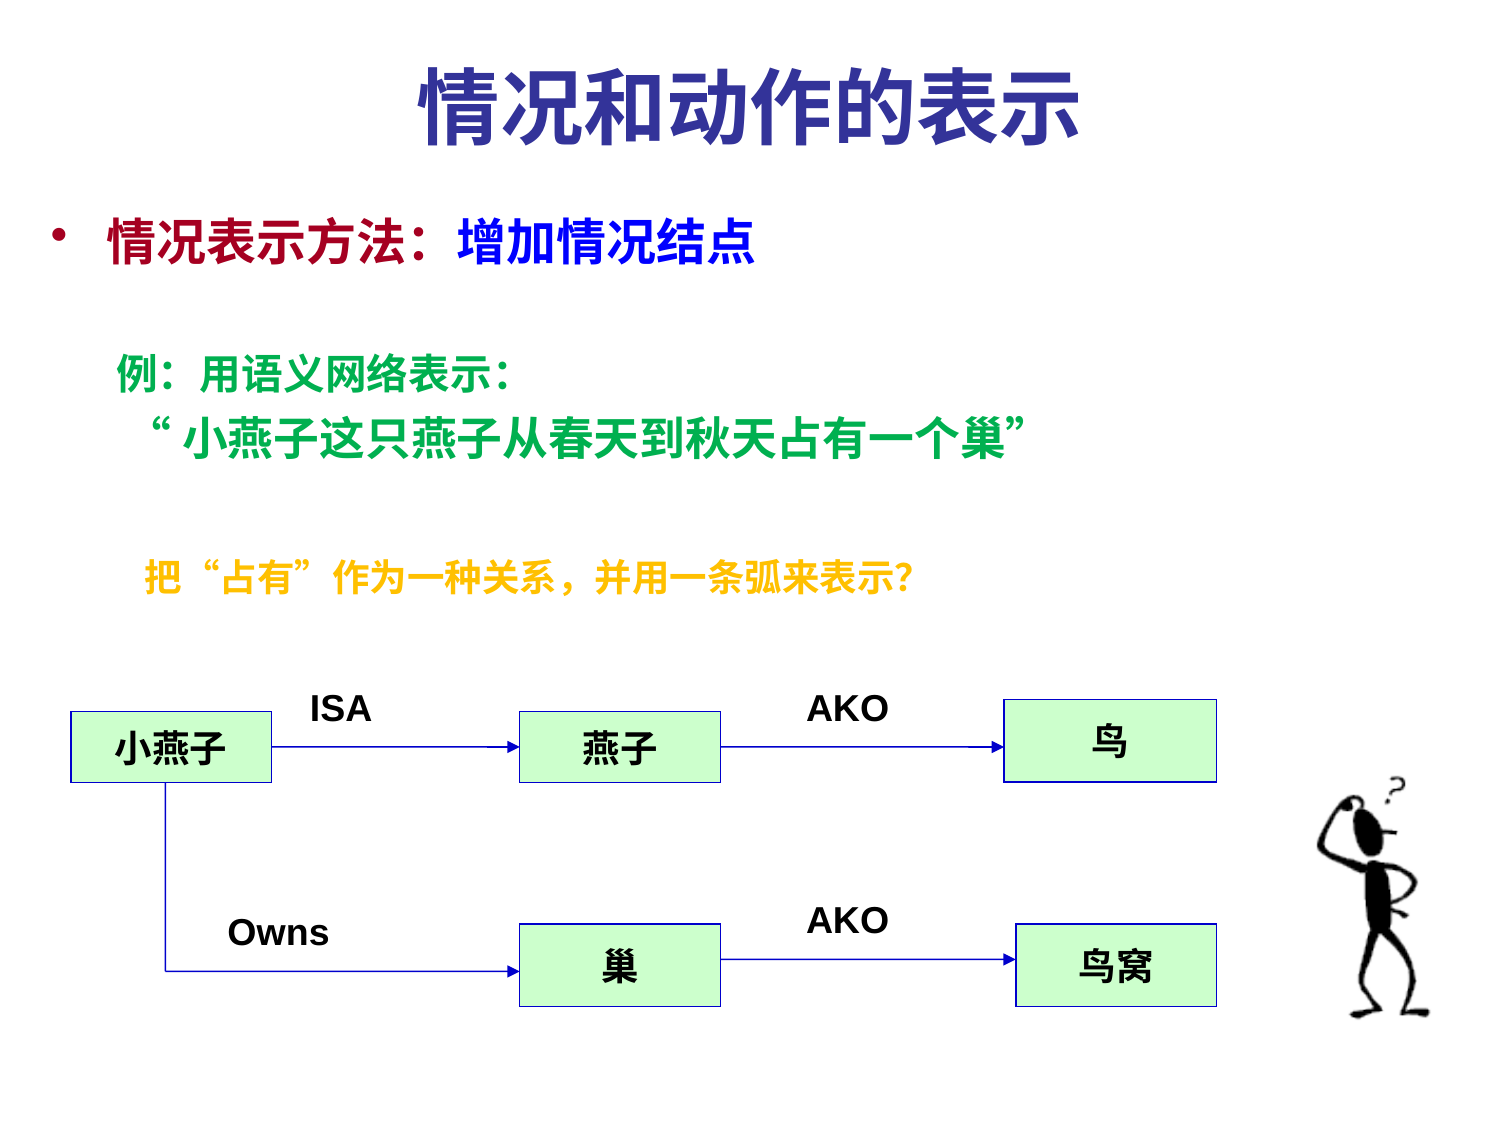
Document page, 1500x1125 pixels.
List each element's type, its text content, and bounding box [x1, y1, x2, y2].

list 情况表示方法：增加情况结点 例：用语义网络表示： “小燕子这只燕子从春天到秋天占有一个巢” [35, 200, 1406, 1031]
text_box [70, 546, 1217, 1007]
picture [1310, 770, 1444, 1031]
title 情况和动作的表示 [74, 25, 1425, 186]
